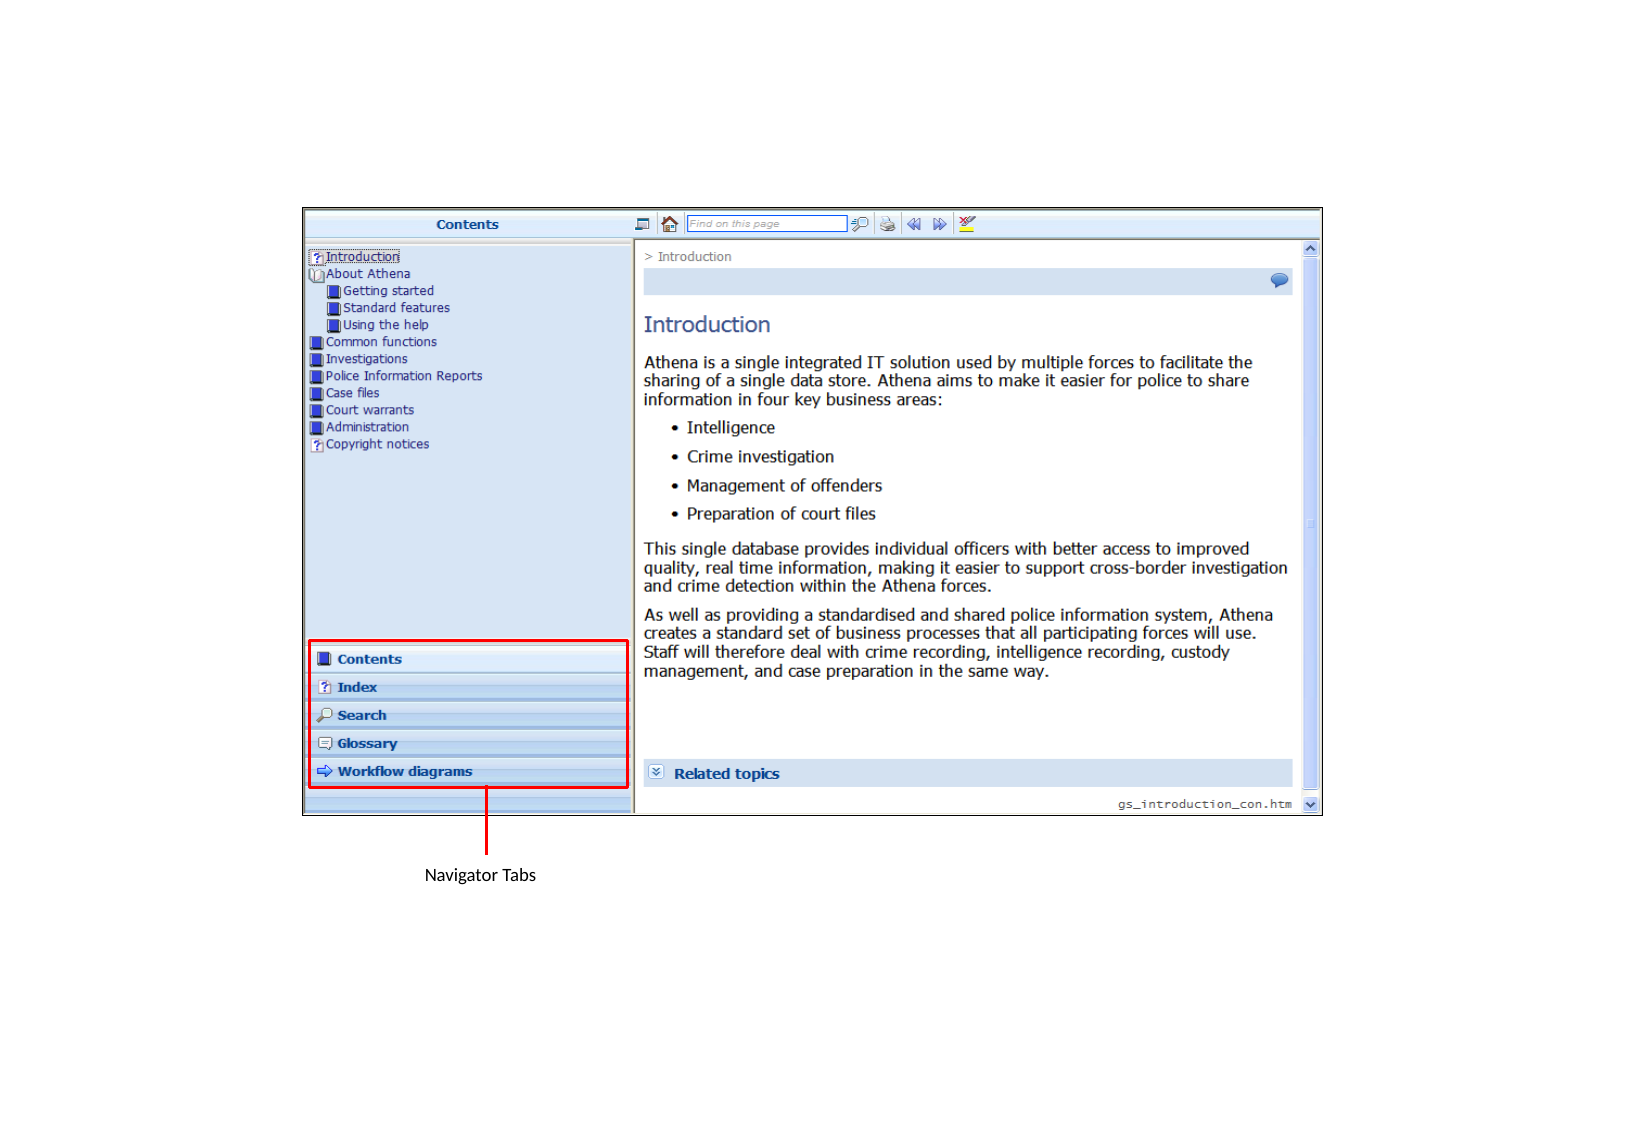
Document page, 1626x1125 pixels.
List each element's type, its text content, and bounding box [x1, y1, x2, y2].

text_box Navigator Tabs [409, 855, 552, 893]
picture [302, 207, 1323, 816]
